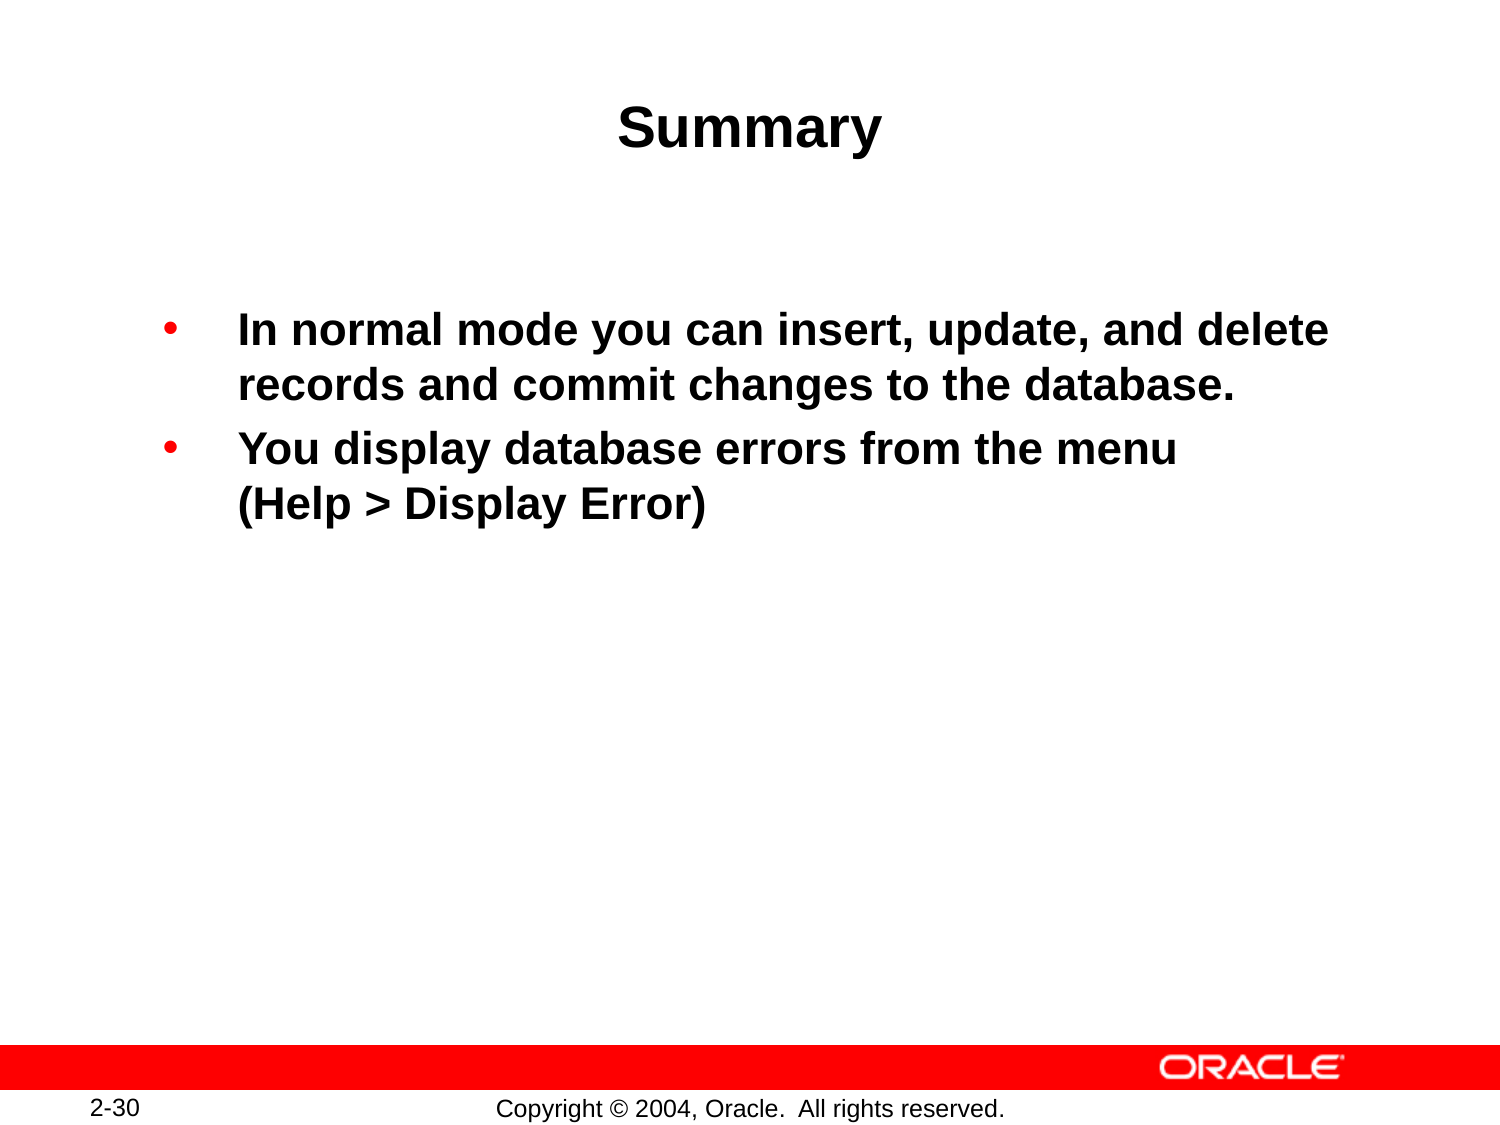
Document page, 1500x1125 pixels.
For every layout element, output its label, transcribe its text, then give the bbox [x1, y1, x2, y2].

list In normal mode you can insert, update, and delete records and commit changes to the database. You display database errors from the menu (Help > Display Error) [141, 297, 1351, 534]
title Summary [149, 87, 1351, 232]
